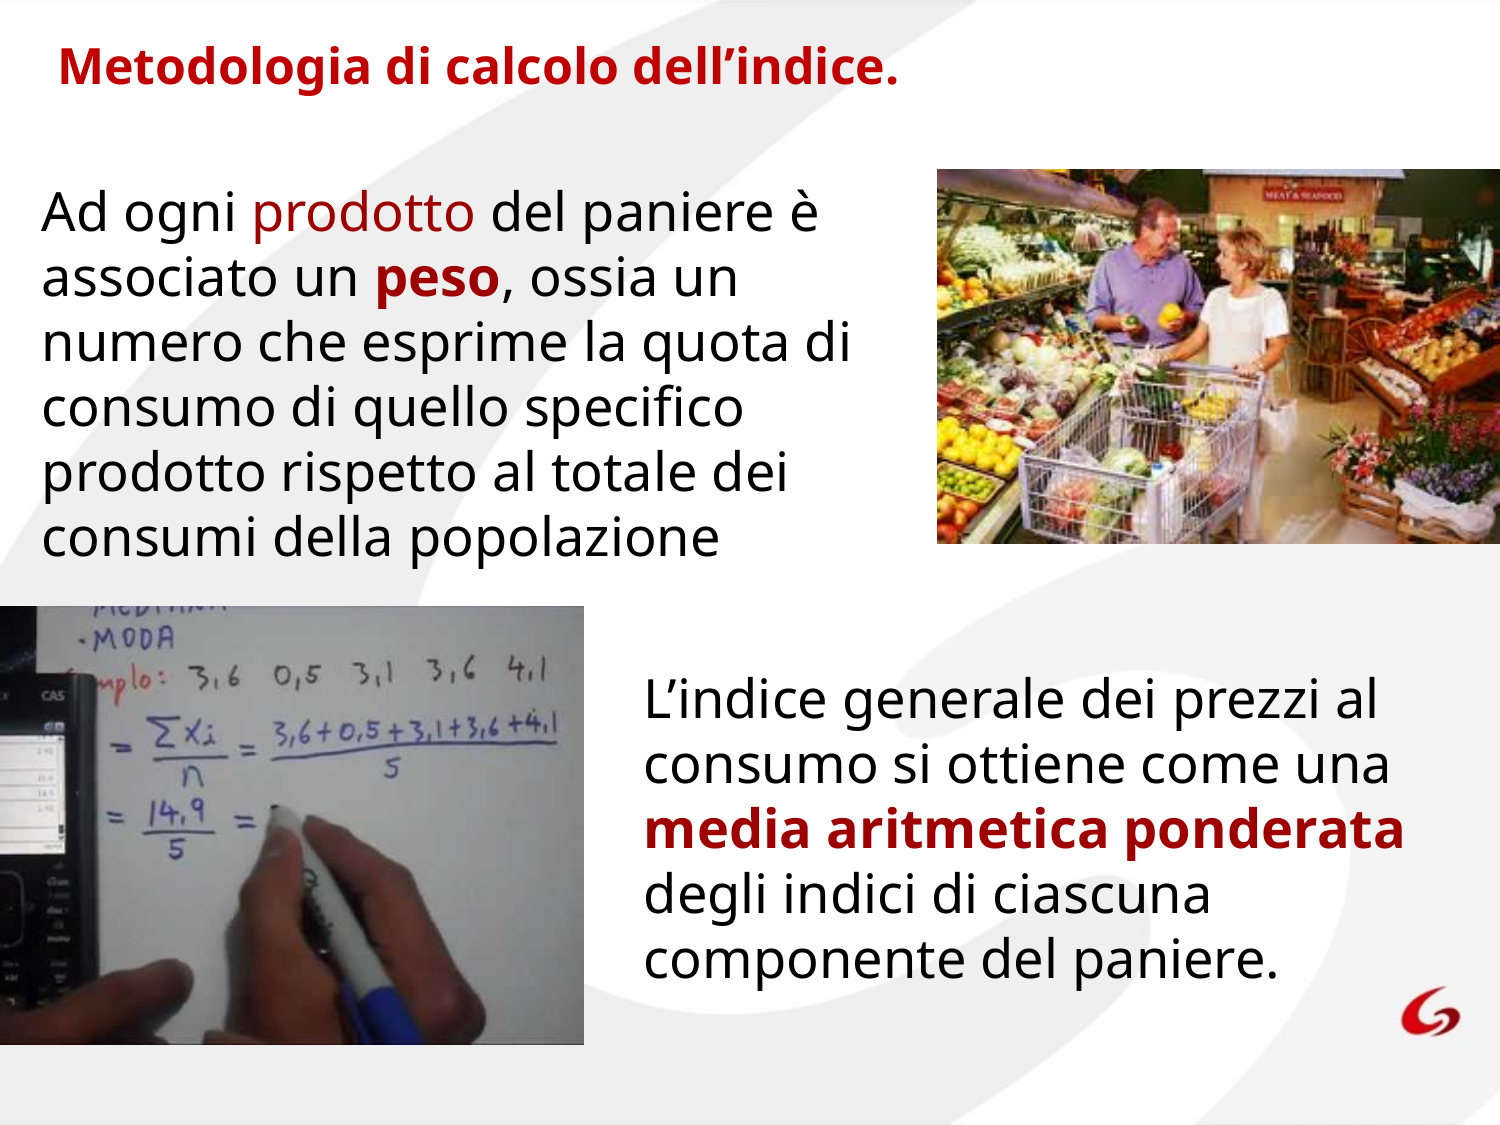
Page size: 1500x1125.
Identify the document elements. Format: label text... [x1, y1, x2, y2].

text_box L’indice generale dei prezzi al consumo si ottiene come una media aritmetica ponderata degli indici di ciascuna componente del paniere. [629, 657, 1500, 998]
text_box Metodologia di calcolo dell’indice. [42, 27, 1398, 116]
text_box Ad ogni prodotto del paniere è associato un peso, ossia un numero che esprime la quota di consumo di quello specifico prodotto rispetto al totale dei consumi della popolazione [27, 170, 950, 575]
picture [0, 0, 1500, 1125]
